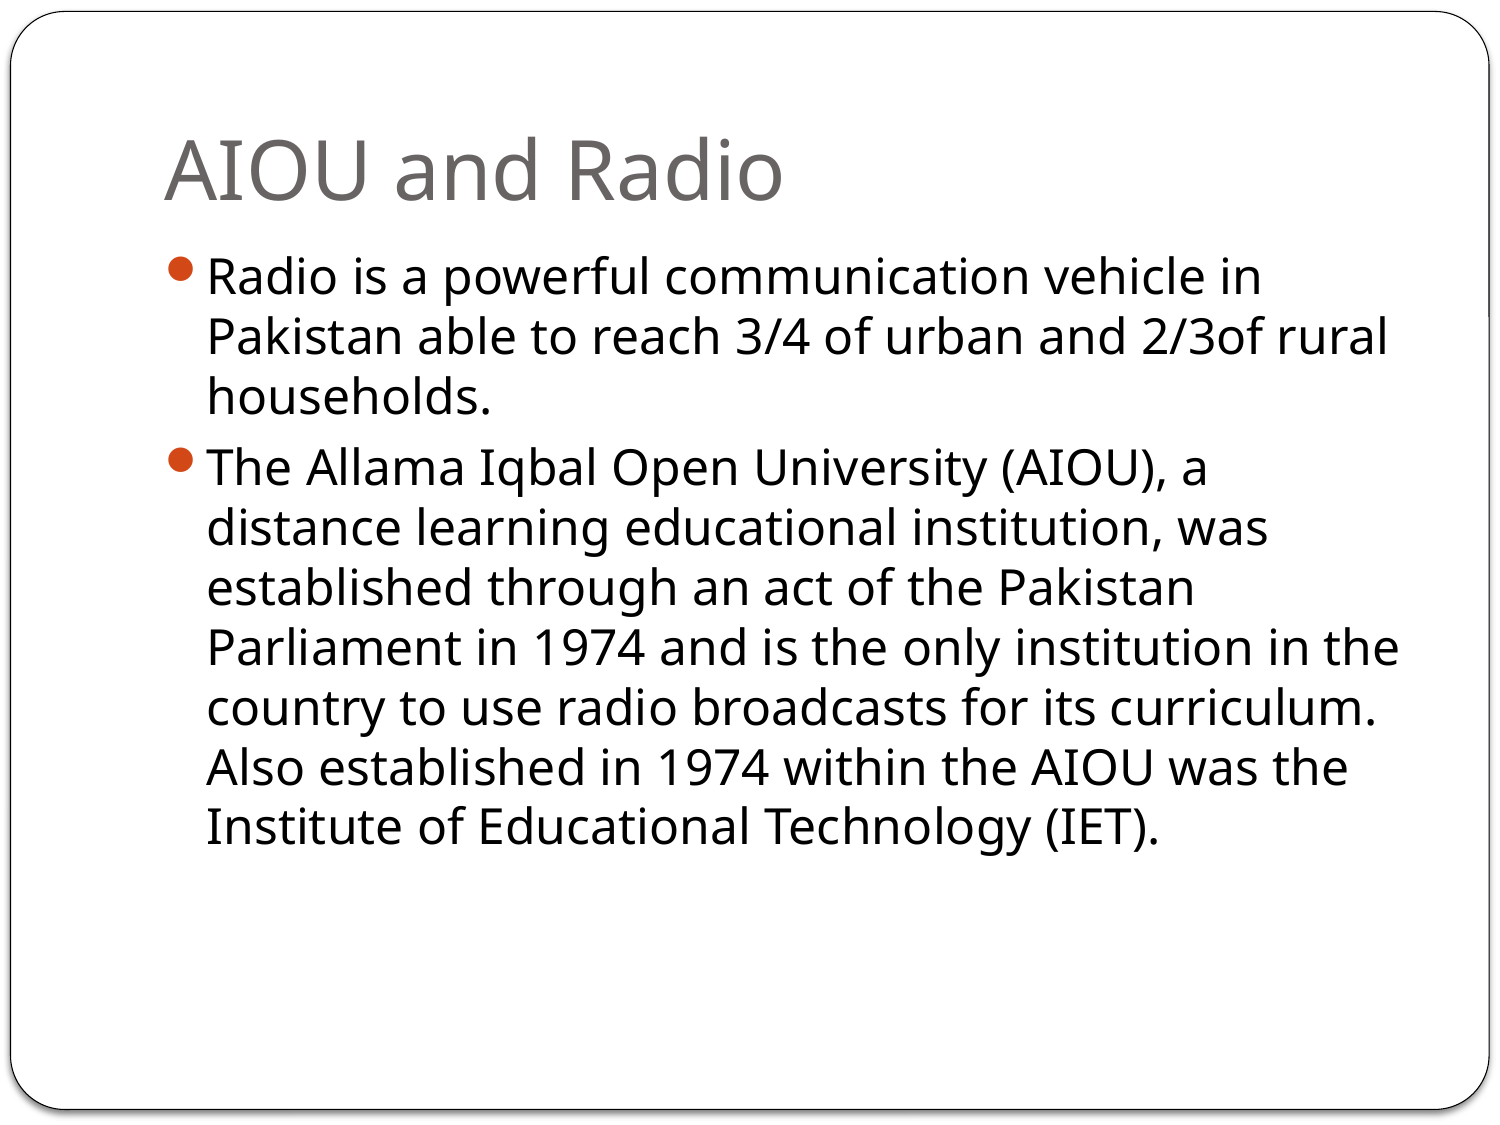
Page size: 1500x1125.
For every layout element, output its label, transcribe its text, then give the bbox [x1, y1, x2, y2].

title AIOU and Radio [150, 45, 1425, 233]
list Radio is a powerful communication vehicle in Pakistan able to reach 3/4 of urban and 2/3of rural households. The Allama Iqbal Open University (AIOU), a distance learning educational institution, was established through an act of the Pakistan Parliament in 1974 and is the only institution in the country to use radio broadcasts for its curriculum. Also established in 1974 within the AIOU was the Institute of Educational Technology (IET). [150, 237, 1425, 988]
